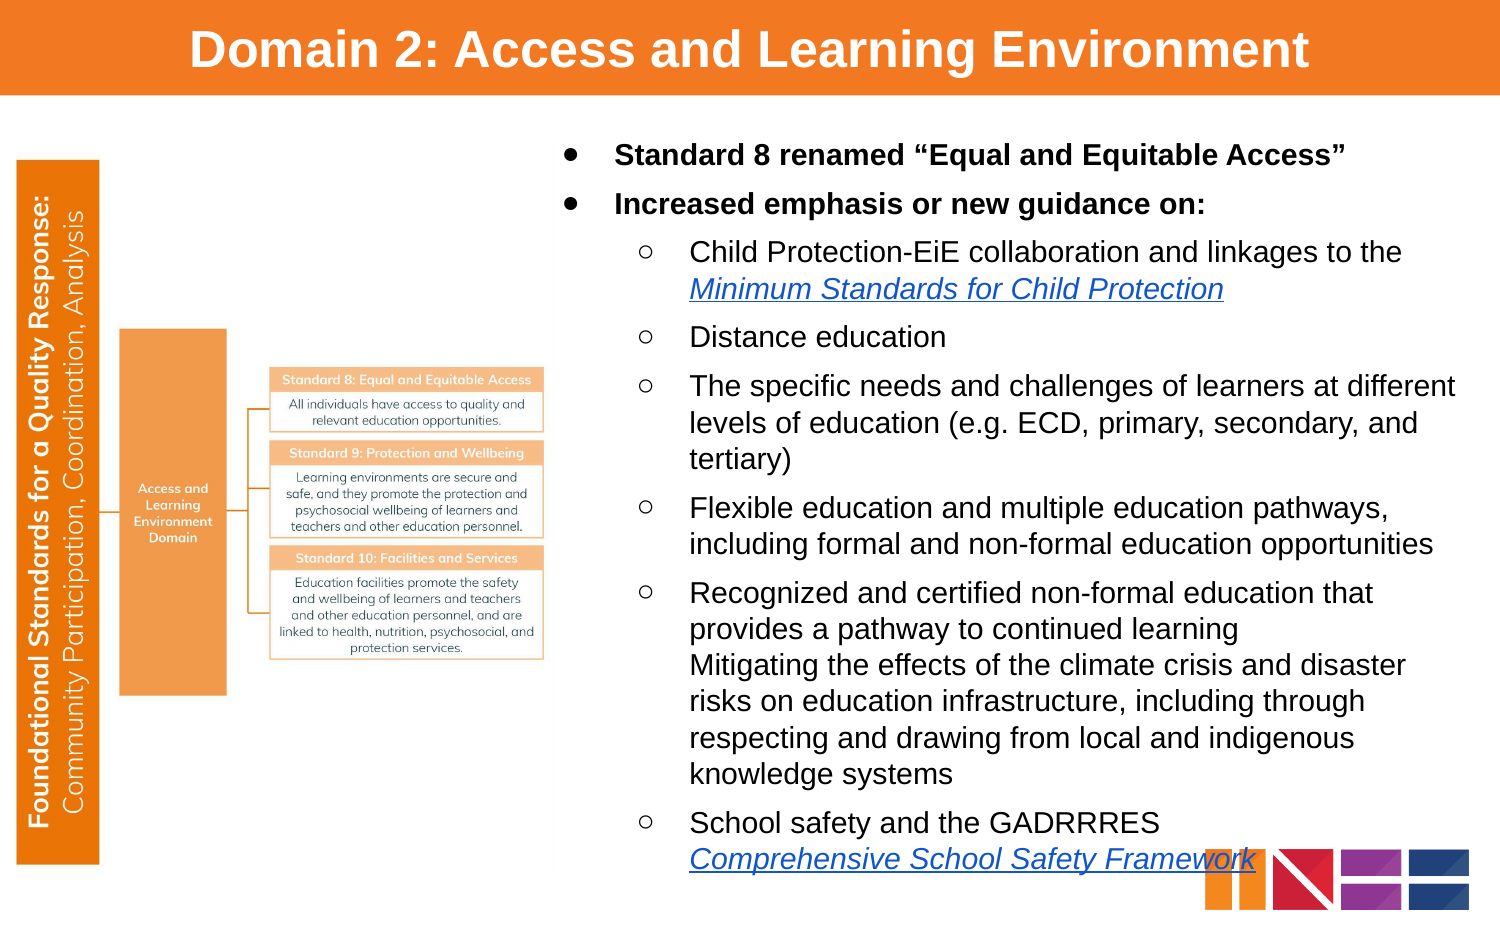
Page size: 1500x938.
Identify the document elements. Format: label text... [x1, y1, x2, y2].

picture [1205, 849, 1469, 910]
list Standard 8 renamed “Equal and Equitable Access” Increased emphasis or new guidance on: Child Protection-EiE collaboration and linkages to the Minimum Standards for Child Protection Distance education The specific needs and challenges of learners at different levels of education (e.g. ECD, primary, secondary, and tertiary) Flexible education and multiple education pathways, including formal and non-formal education opportunities Recognized and certified non-formal education that provides a pathway to continued learning Mitigating the effects of the climate crisis and disaster risks on education infrastructure, including through respecting and drawing from local and indigenous knowledge systems School safety and the GADRRRES Comprehensive School Safety Framework [524, 120, 1489, 827]
title Domain 2: Access and Learning Environment [0, 0, 1500, 96]
picture [0, 137, 557, 874]
